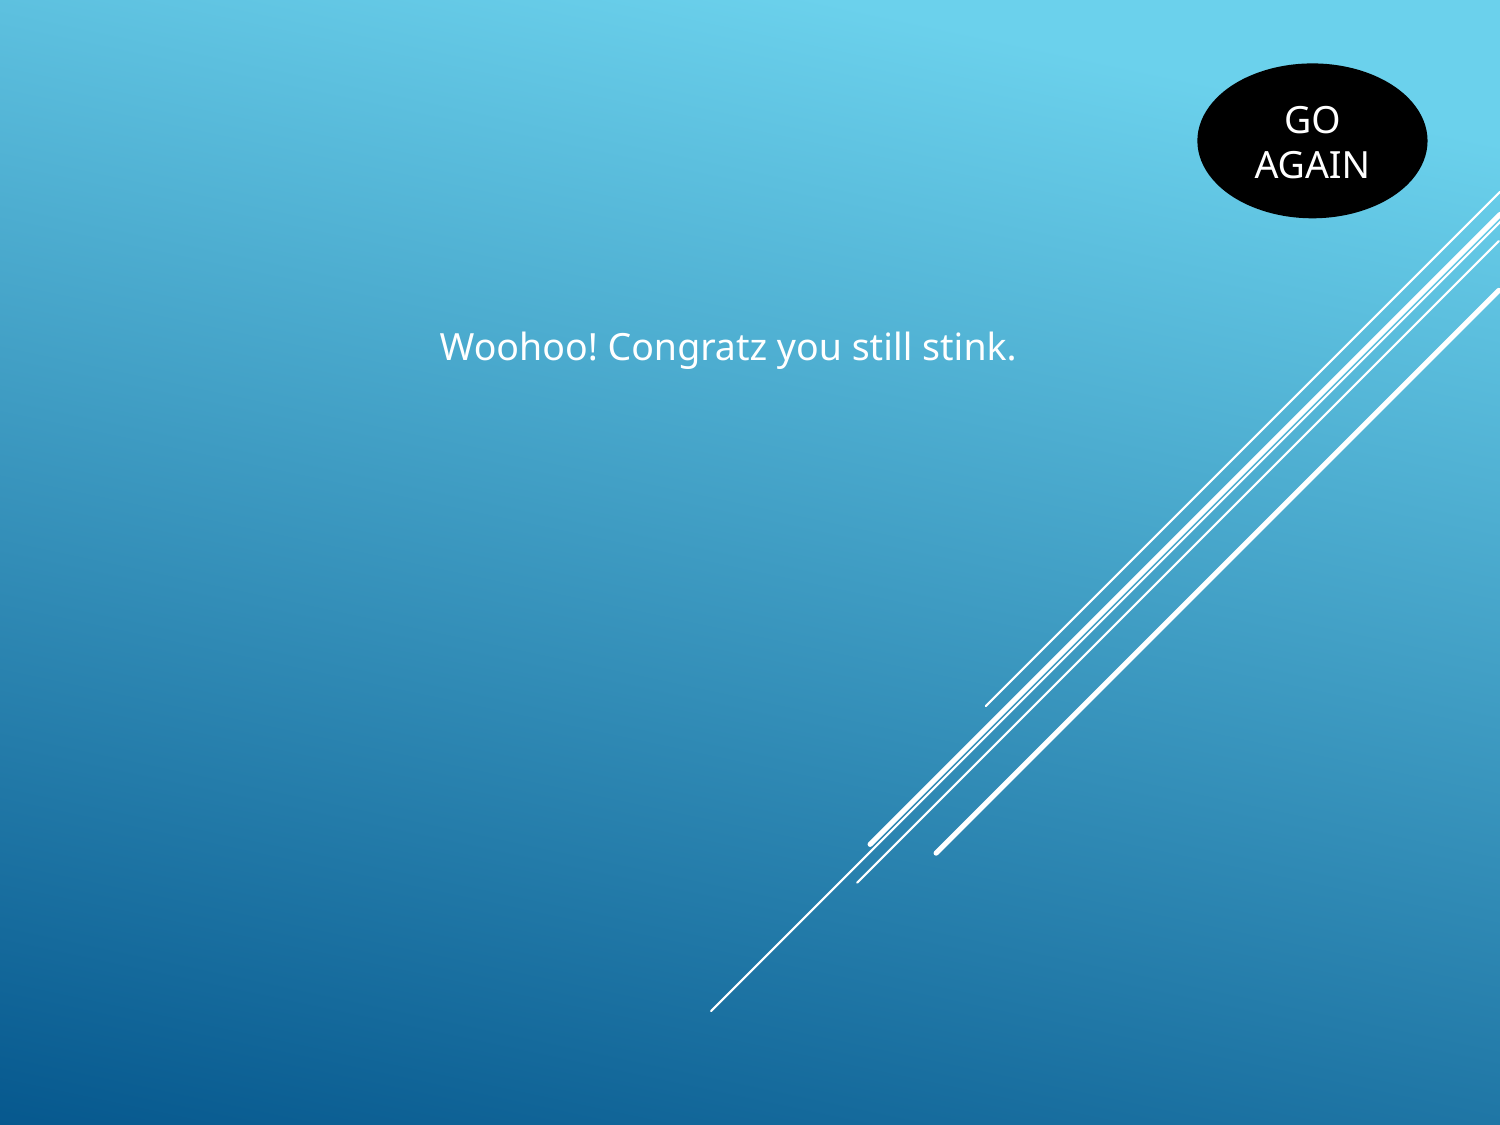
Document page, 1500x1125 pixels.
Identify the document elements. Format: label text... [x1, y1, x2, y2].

text_box Woohoo! Congratz you still stink. [424, 315, 1109, 376]
text_box GO AGAIN [1197, 63, 1428, 219]
